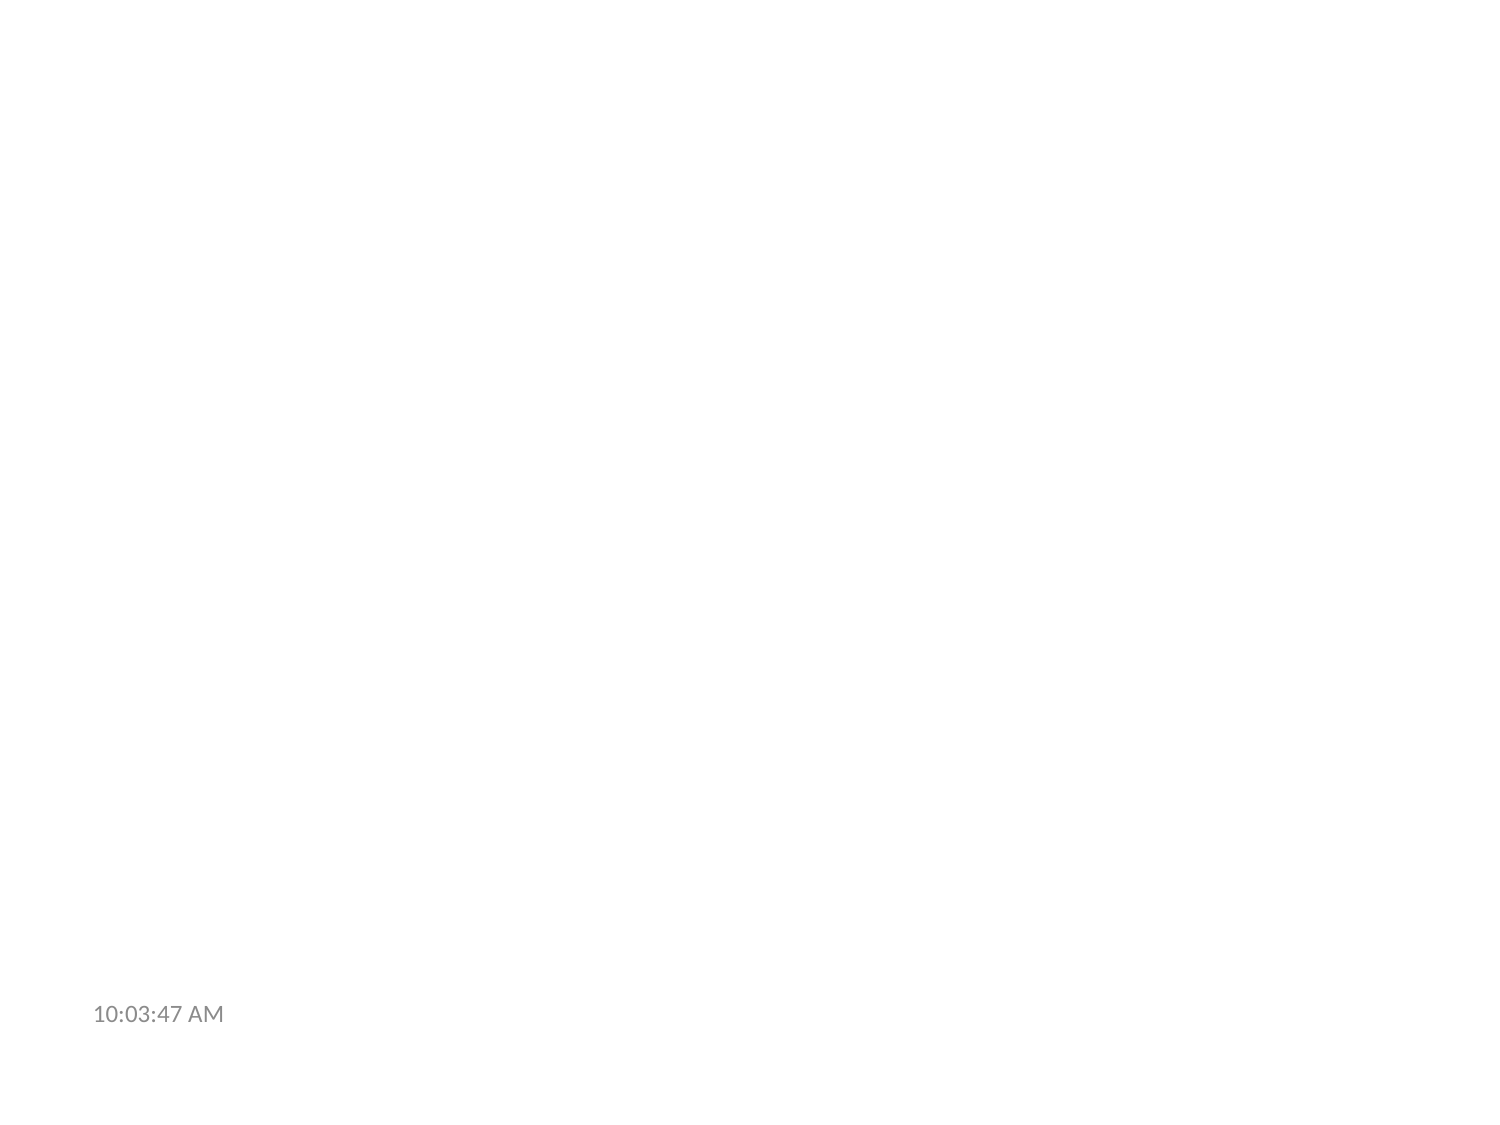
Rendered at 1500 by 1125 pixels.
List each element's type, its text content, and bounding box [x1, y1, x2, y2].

text_box 3:35:09 PM [77, 982, 428, 1043]
